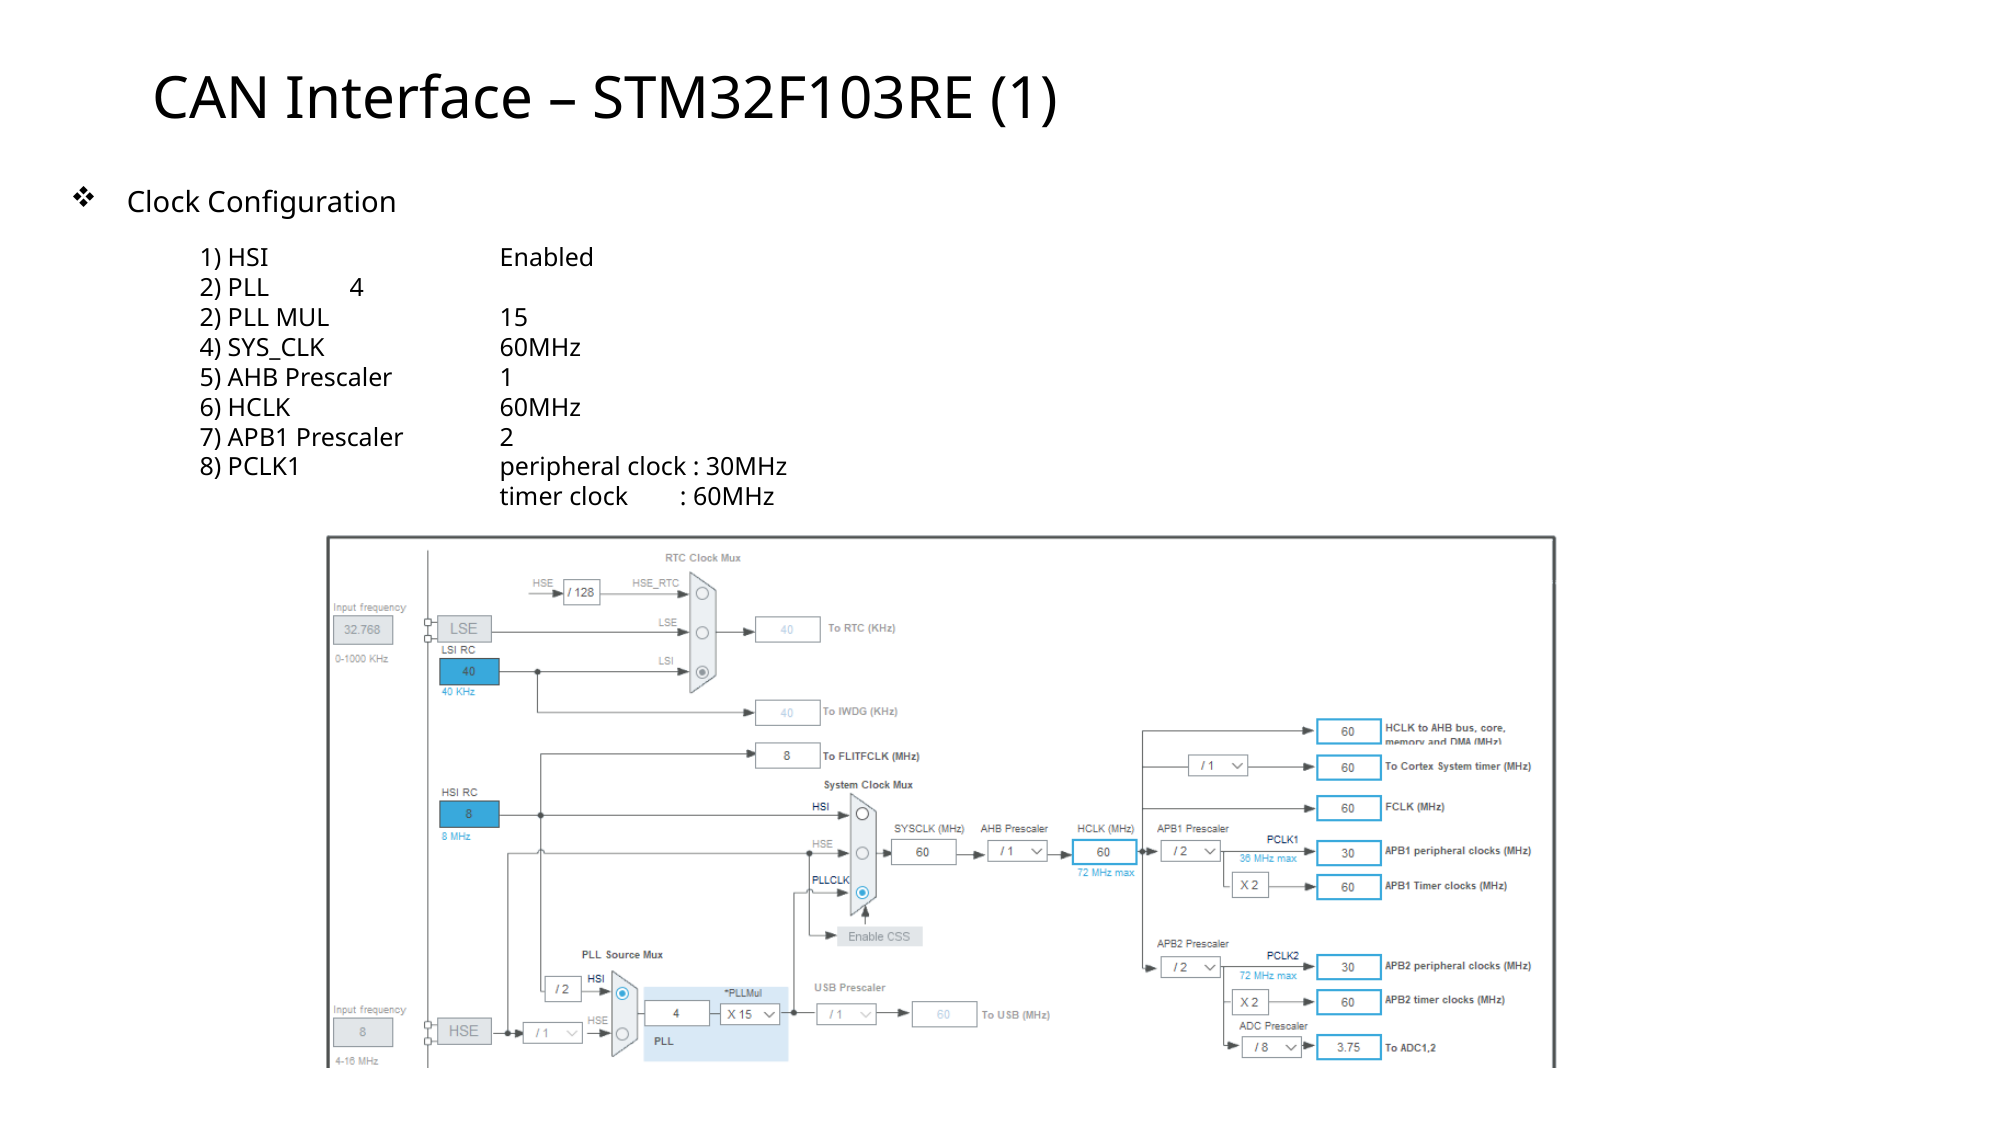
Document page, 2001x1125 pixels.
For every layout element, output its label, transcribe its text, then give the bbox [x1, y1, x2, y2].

title CAN Interface – STM32F103RE (1) [137, 59, 1863, 140]
picture [241, 521, 1598, 1069]
text_box Clock Configuration [55, 158, 1485, 279]
text_box 1) HSI Enabled 2) PLL 4 2) PLL MUL 15 4) SYS_CLK 60MHz 5) AHB Prescaler 1 6) HCLK 60MHz 7) APB1 Prescaler 2 8) PCLK1 peripheral clock : 30MHz timer clock : 60MHz [184, 233, 1185, 519]
